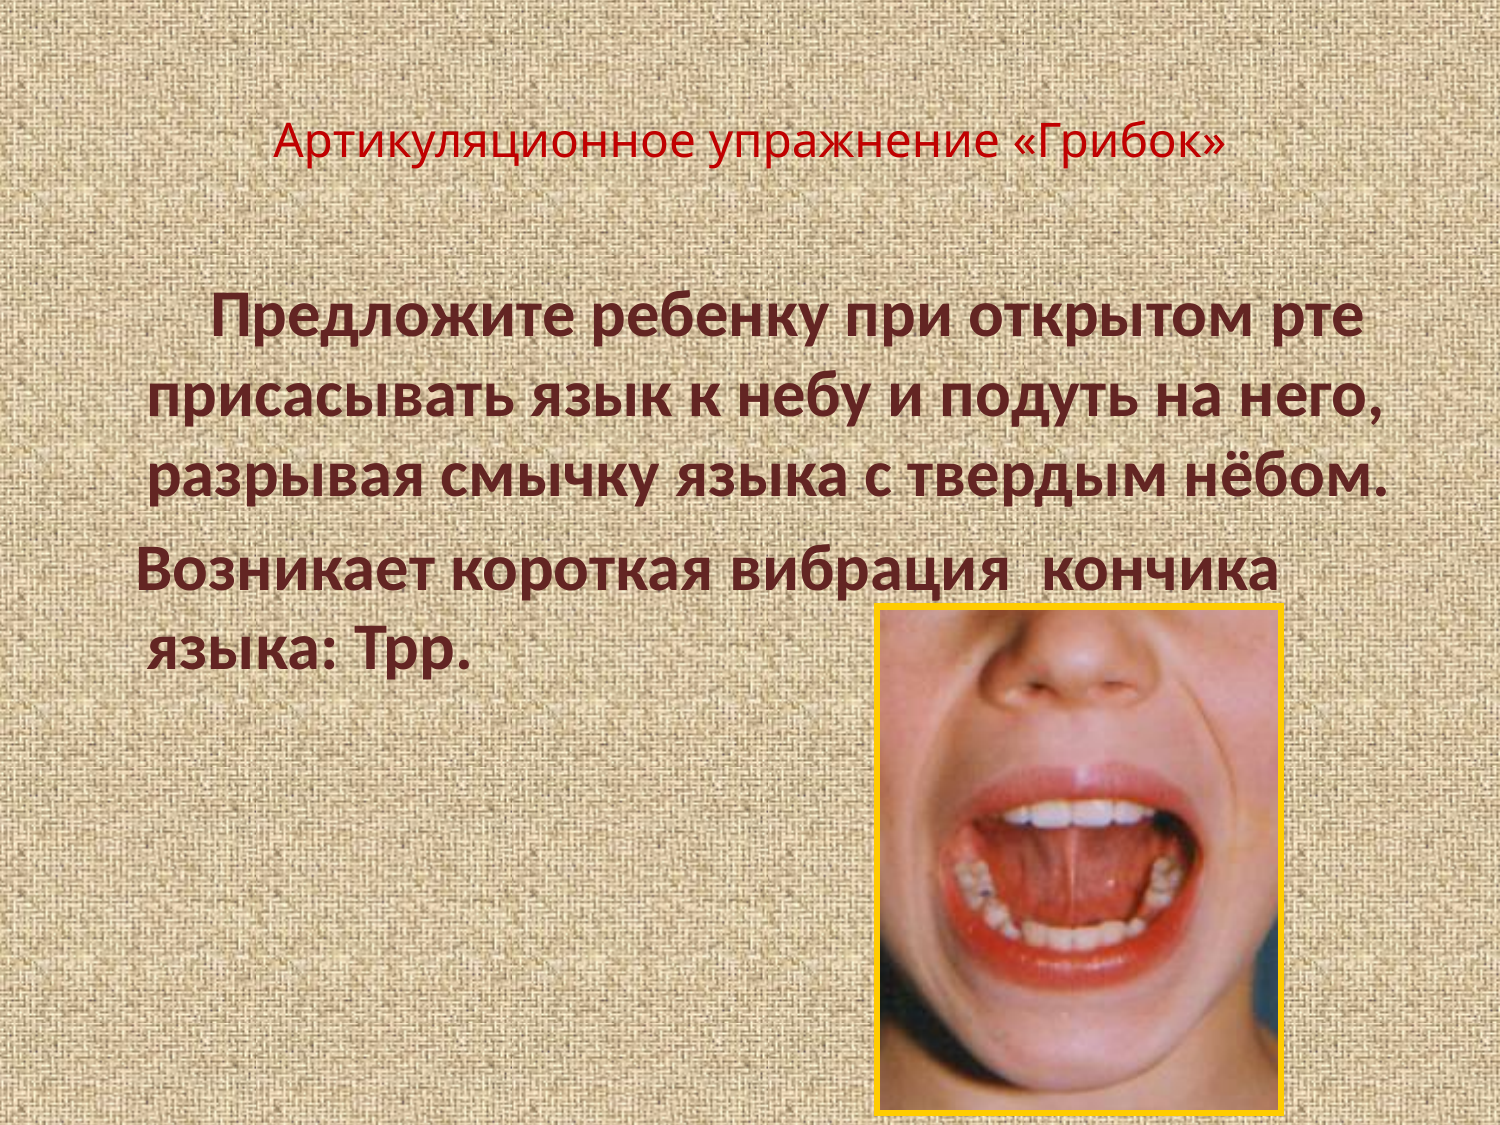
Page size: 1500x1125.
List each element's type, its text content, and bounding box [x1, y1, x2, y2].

picture [879, 609, 1279, 1110]
list Предложите ребенку при открытом рте присасывать язык к небу и подуть на него, разрывая смычку языка с твердым нёбом. Возникает короткая вибрация кончика языка: Трр. [75, 262, 1425, 1005]
title Артикуляционное упражнение «Грибок» [75, 45, 1425, 233]
